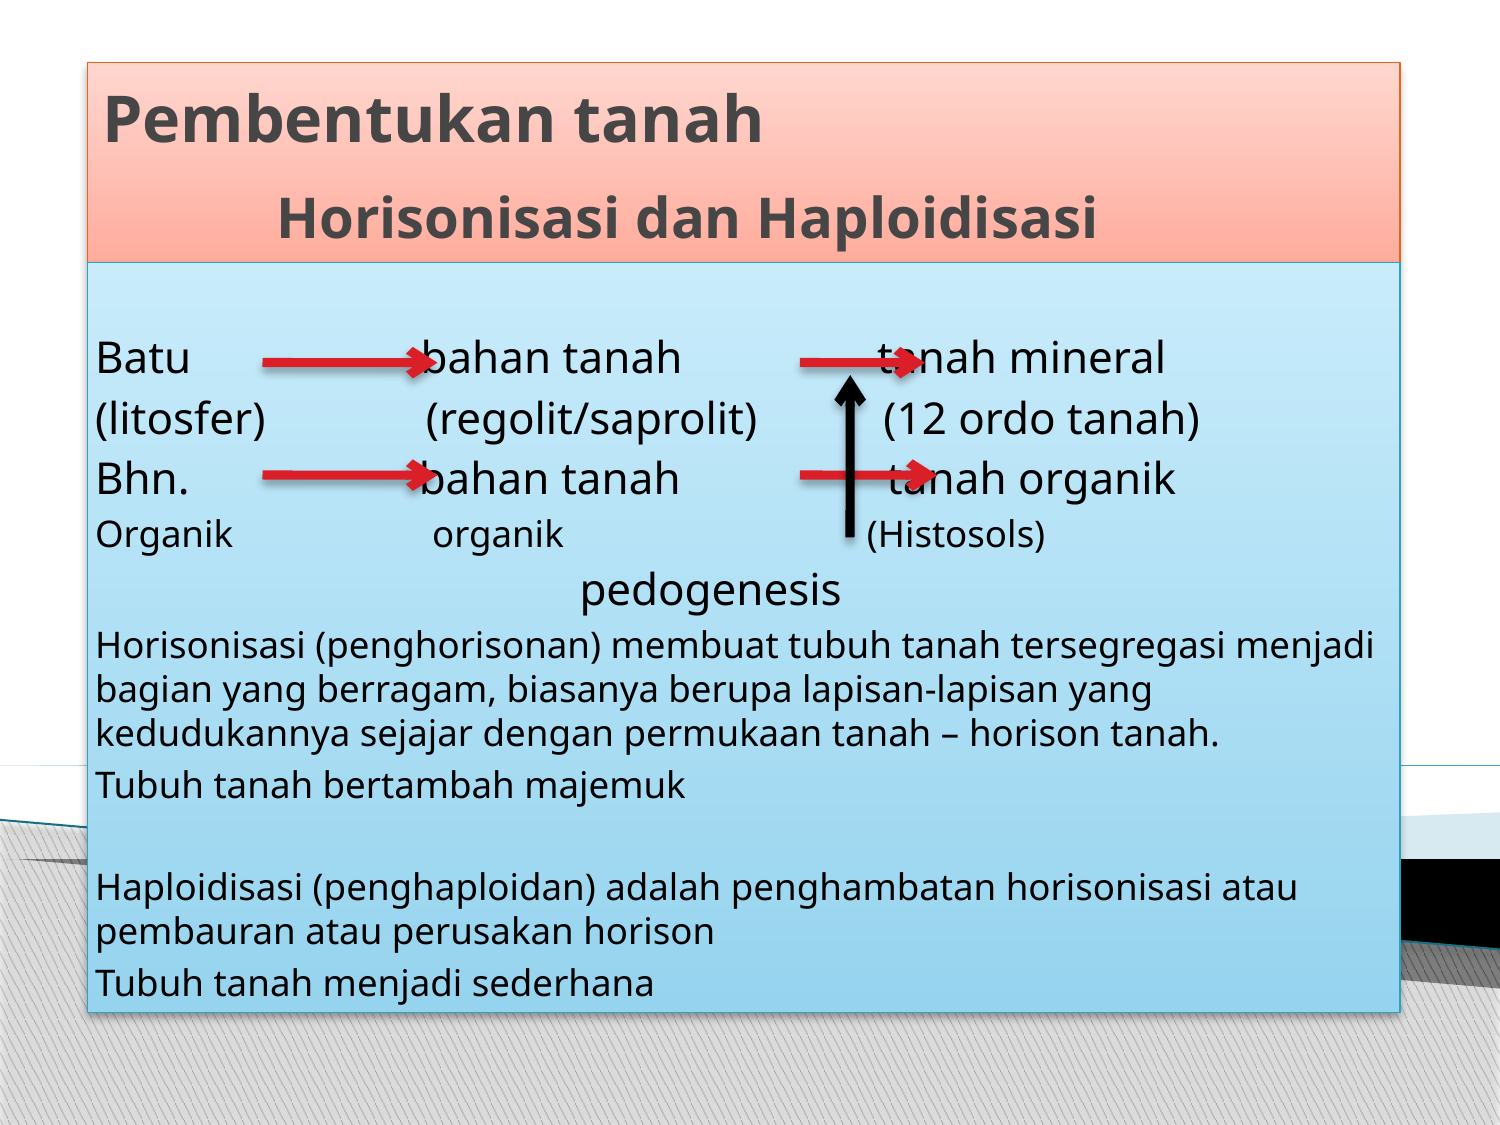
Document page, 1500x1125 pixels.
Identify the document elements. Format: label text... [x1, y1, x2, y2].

picture [5, 859, 87, 866]
subtitle Batu bahan tanah tanah mineral (litosfer) (regolit/saprolit) (12 ordo tanah) Bhn. bahan tanah tanah organik Organik organik (Histosols) pedogenesis Horisonisasi (penghorisonan) membuat tubuh tanah tersegregasi menjadi bagian yang berragam, biasanya berupa lapisan-lapisan yang kedudukannya sejajar dengan permukaan tanah – horison tanah. Tubuh tanah bertambah majemuk Haploidisasi (penghaploidan) adalah penghambatan horisonisasi atau pembauran atau perusakan horison Tubuh tanah menjadi sederhana [87, 262, 1401, 1013]
picture [1401, 942, 1500, 989]
title Pembentukan tanah Horisonisasi dan Haploidisasi [87, 62, 1401, 262]
